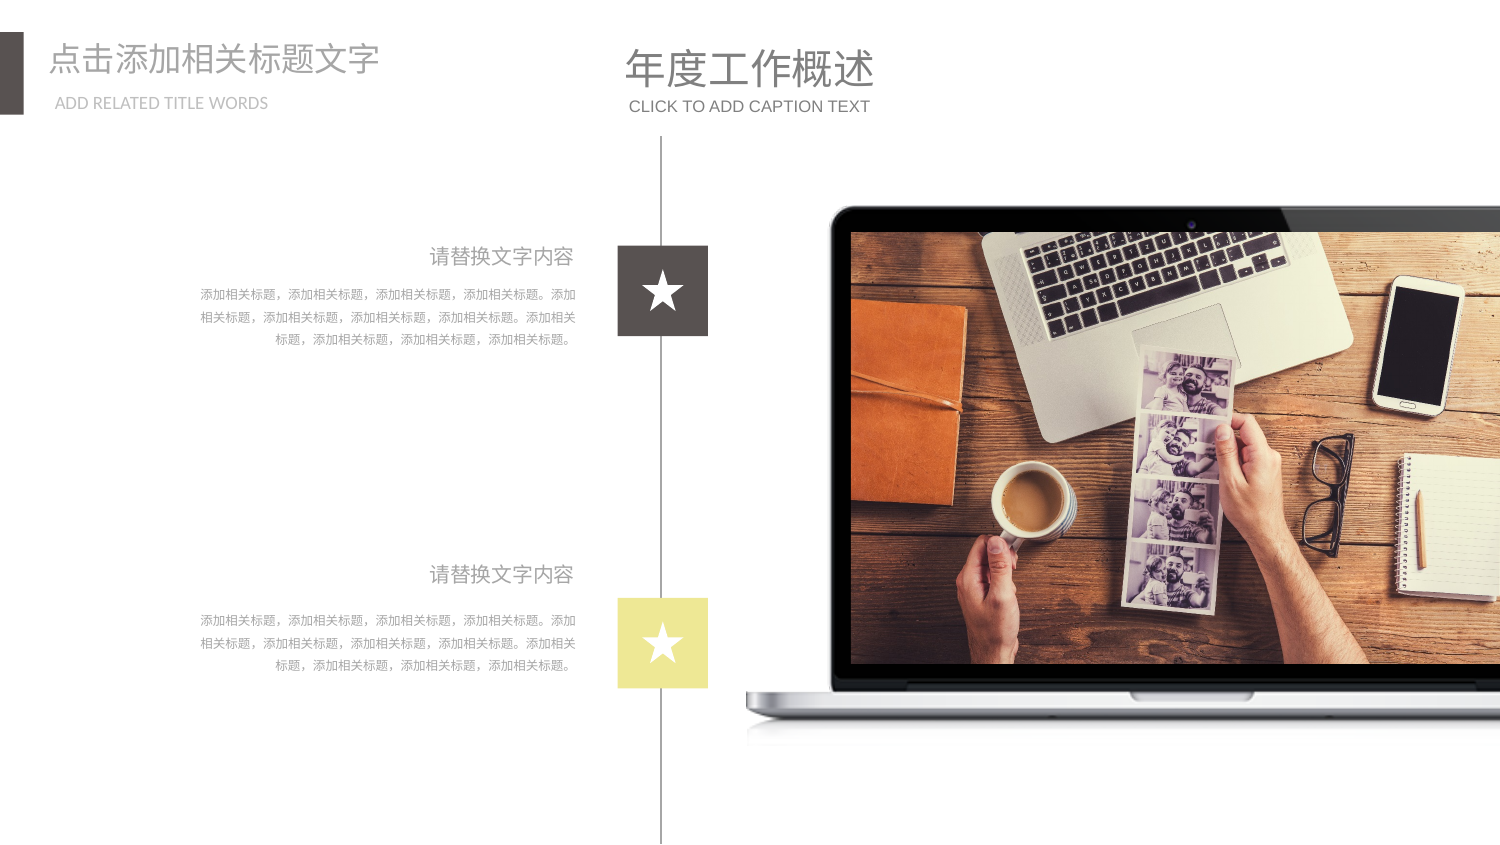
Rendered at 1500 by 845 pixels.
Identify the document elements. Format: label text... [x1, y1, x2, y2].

text_box 年度工作概述 [615, 42, 885, 93]
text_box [194, 243, 576, 349]
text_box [617, 597, 709, 689]
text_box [617, 245, 709, 337]
text_box CLICK TO ADD CAPTION TEXT [615, 95, 885, 117]
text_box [194, 561, 576, 674]
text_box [745, 205, 1500, 746]
